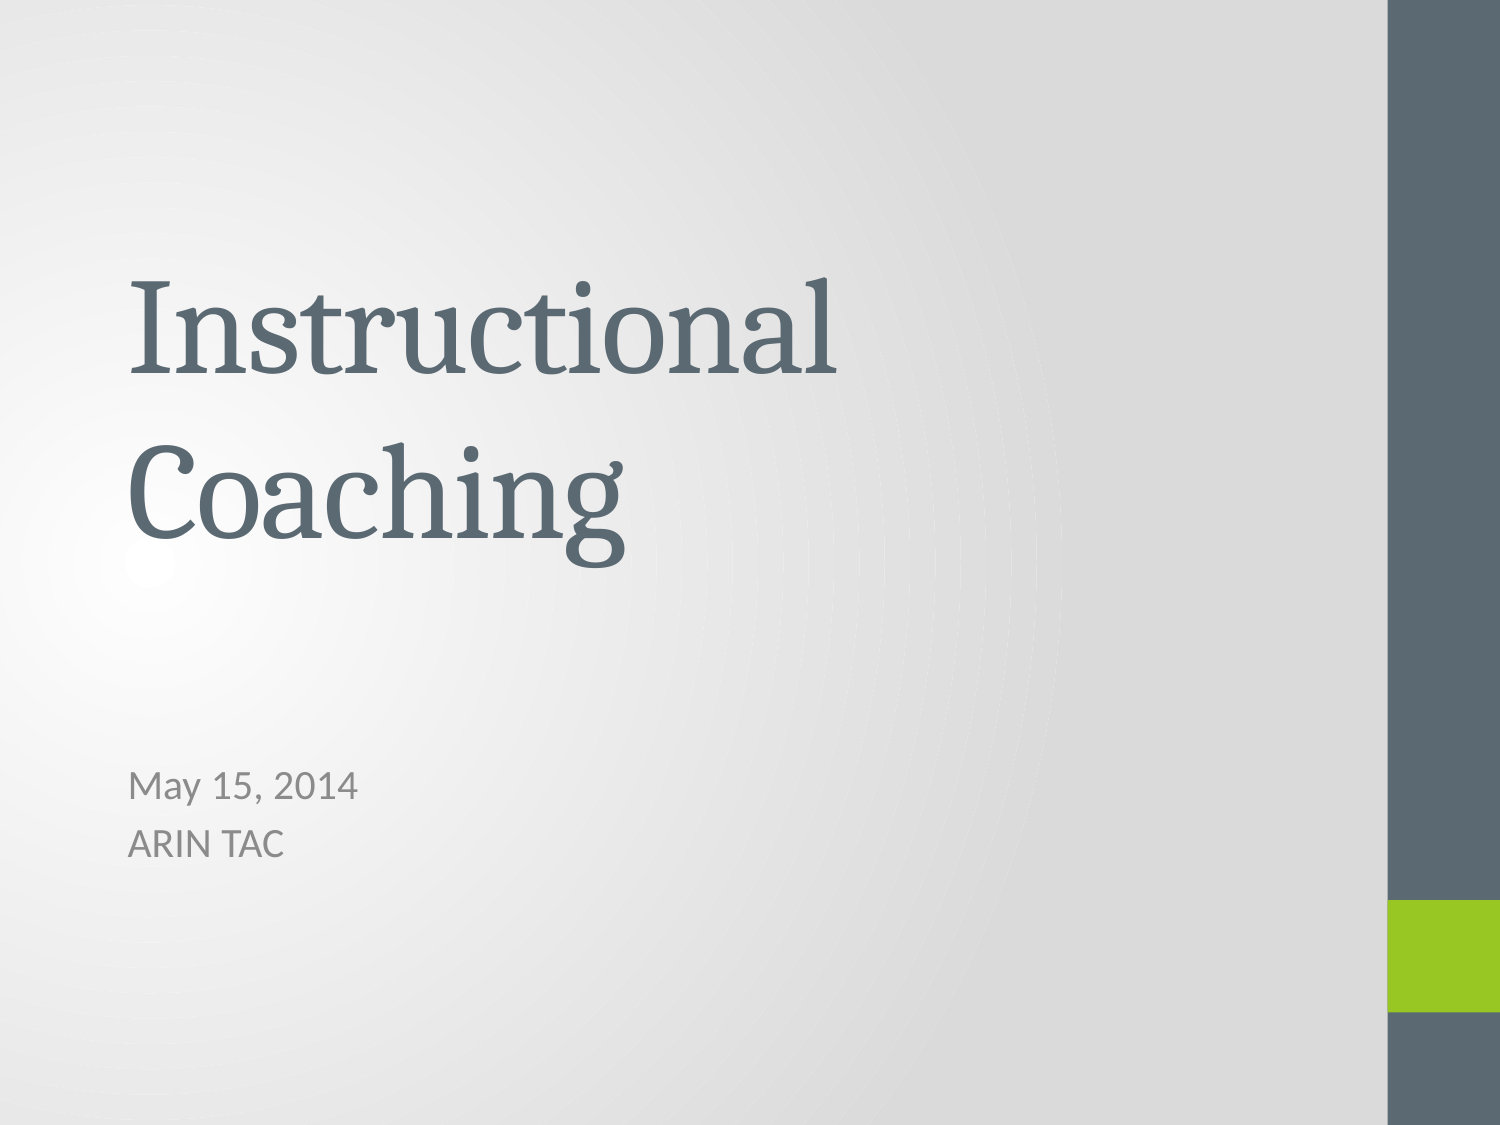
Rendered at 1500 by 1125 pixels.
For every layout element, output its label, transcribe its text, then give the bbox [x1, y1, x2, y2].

subtitle May 15, 2014 ARIN TAC [112, 750, 1173, 925]
title Instructional Coaching [112, 312, 1350, 738]
